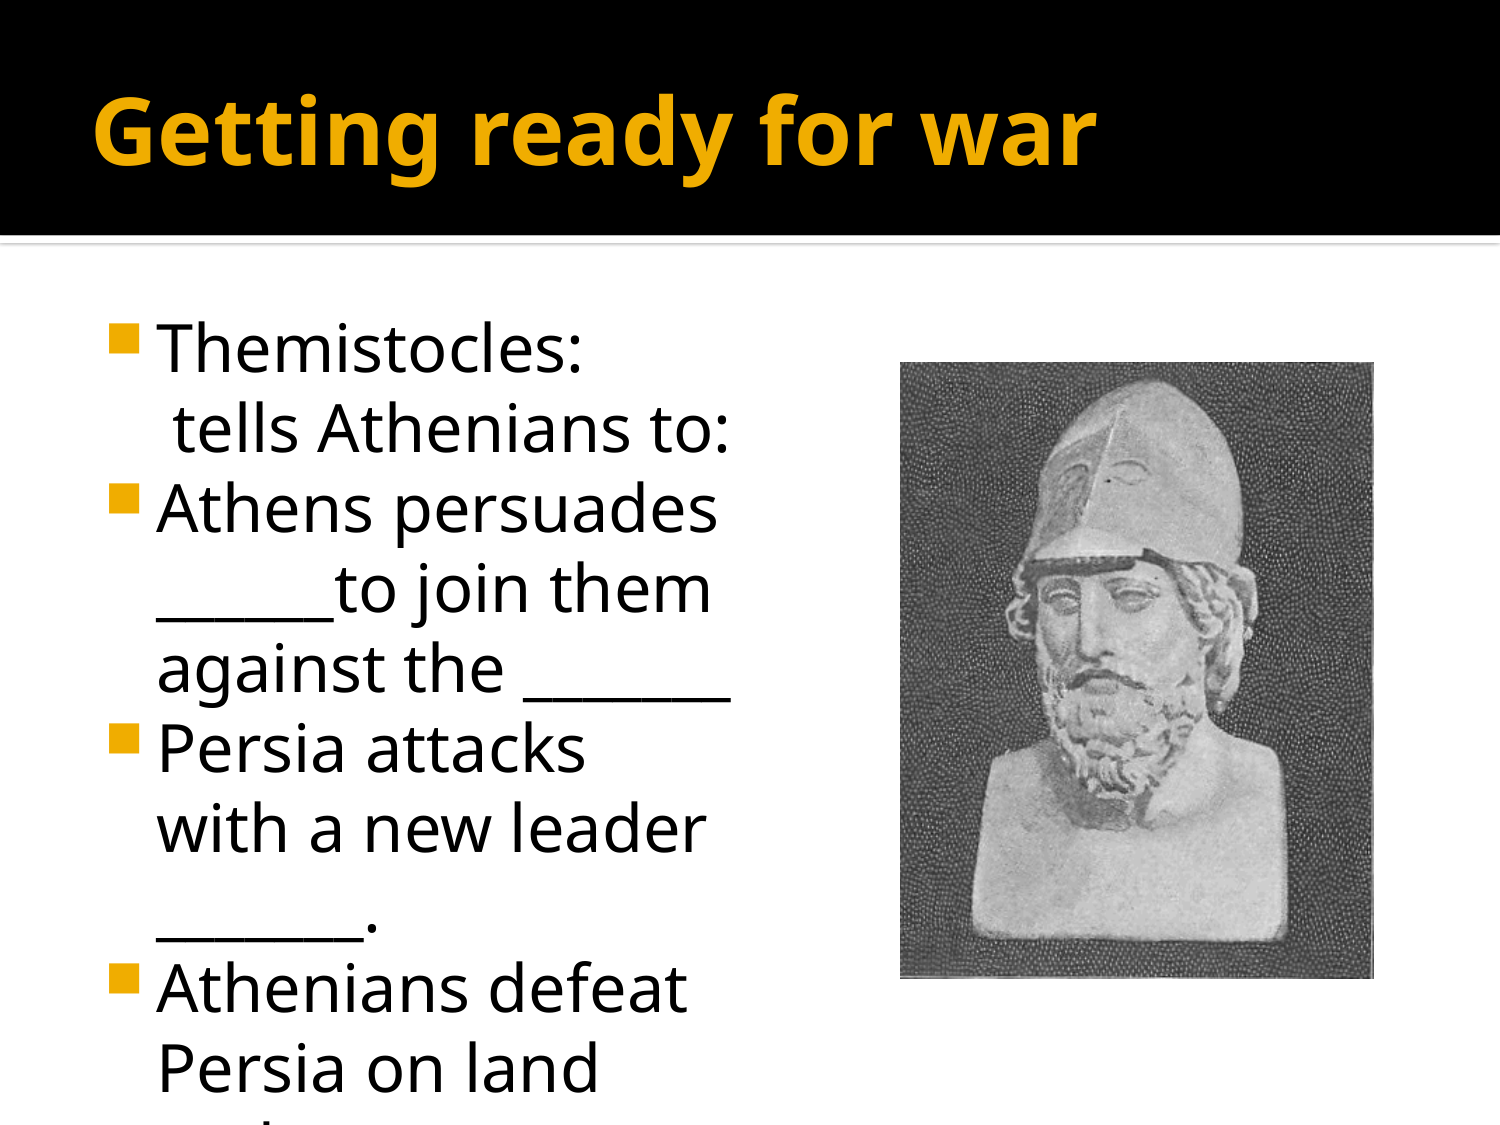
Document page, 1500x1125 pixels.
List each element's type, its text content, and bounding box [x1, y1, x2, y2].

picture [899, 362, 1374, 979]
list Themistocles: tells Athenians to: Athens persuades ______to join them against the _______ Persia attacks with a new leader _______. Athenians defeat Persia on land and: [75, 291, 750, 1050]
title Getting ready for war [75, 25, 1425, 231]
